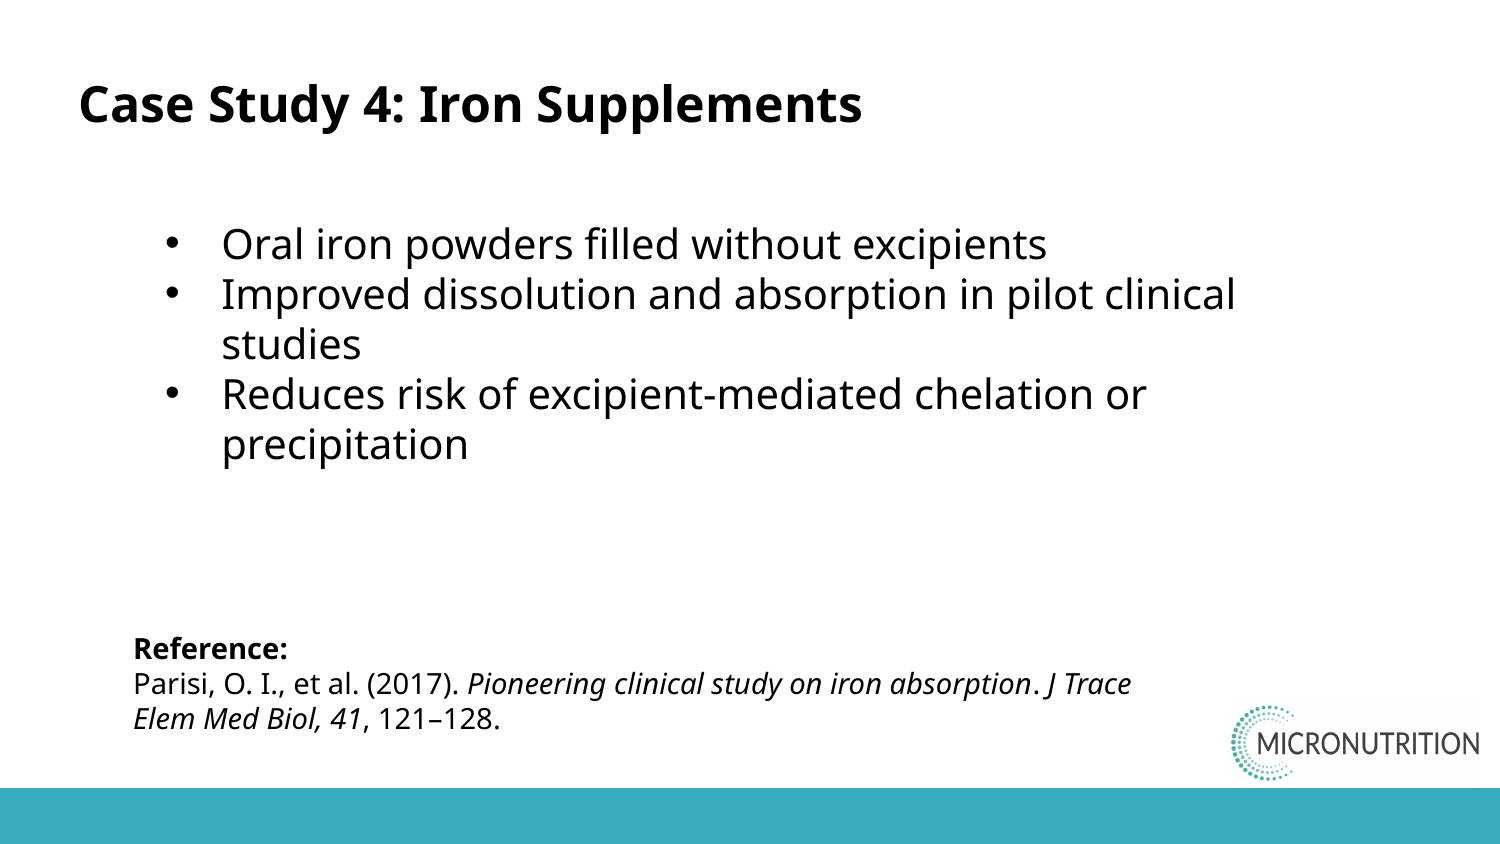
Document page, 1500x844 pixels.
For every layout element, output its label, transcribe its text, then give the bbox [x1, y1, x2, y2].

text_box Reference:​ Parisi, O. I., et al. (2017). Pioneering clinical study on iron absorption. J Trace Elem Med Biol, 41, 121–128. [118, 623, 1149, 743]
text_box [0, 787, 1500, 844]
text_box Case Study 4: Iron Supplements [64, 57, 1465, 151]
picture [1228, 698, 1480, 789]
text_box Oral iron powders filled without excipients Improved dissolution and absorption in pilot clinical studies Reduces risk of excipient-mediated chelation or precipitation [149, 210, 1350, 526]
